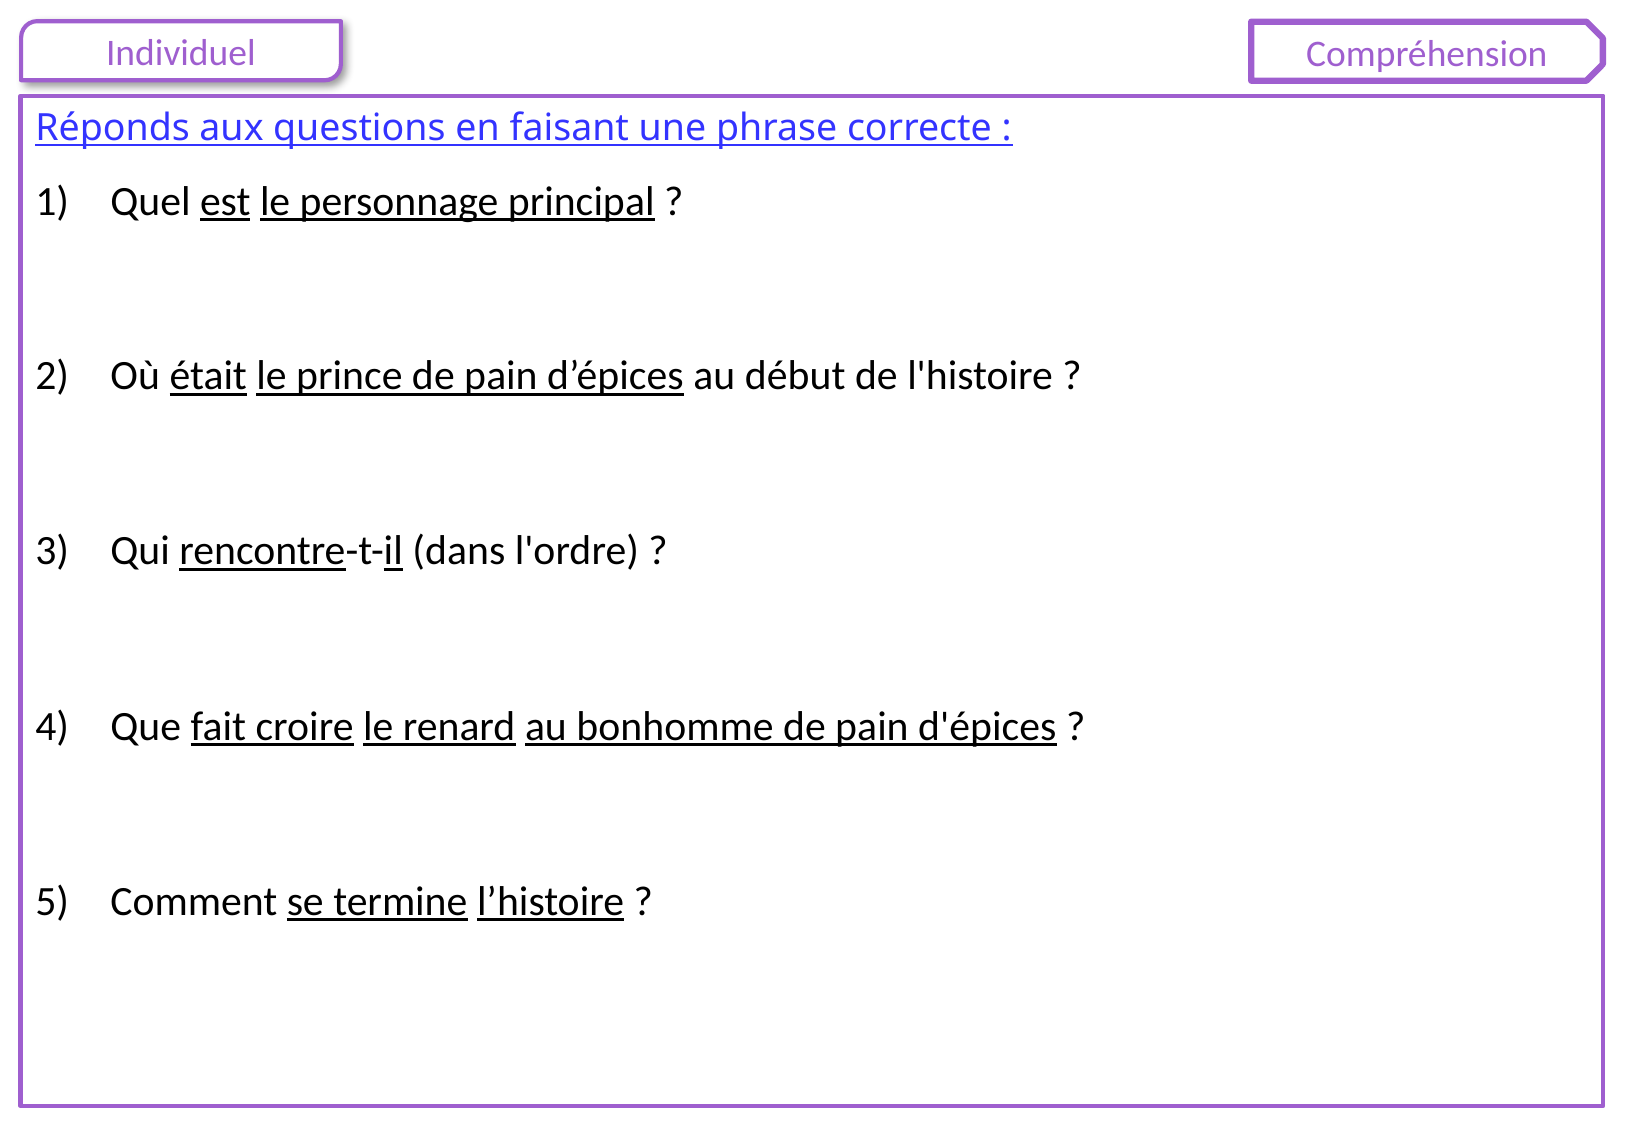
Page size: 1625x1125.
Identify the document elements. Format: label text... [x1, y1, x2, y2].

list Réponds aux questions en faisant une phrase correcte : Quel est le personnage principal ? Où était le prince de pain d’épices au début de l'histoire ? Qui rencontre-t-il (dans l'ordre) ? Que fait croire le renard au bonhomme de pain d'épices ? Comment se termine l’histoire ? [18, 94, 1605, 1108]
list Compréhension [1251, 21, 1603, 81]
